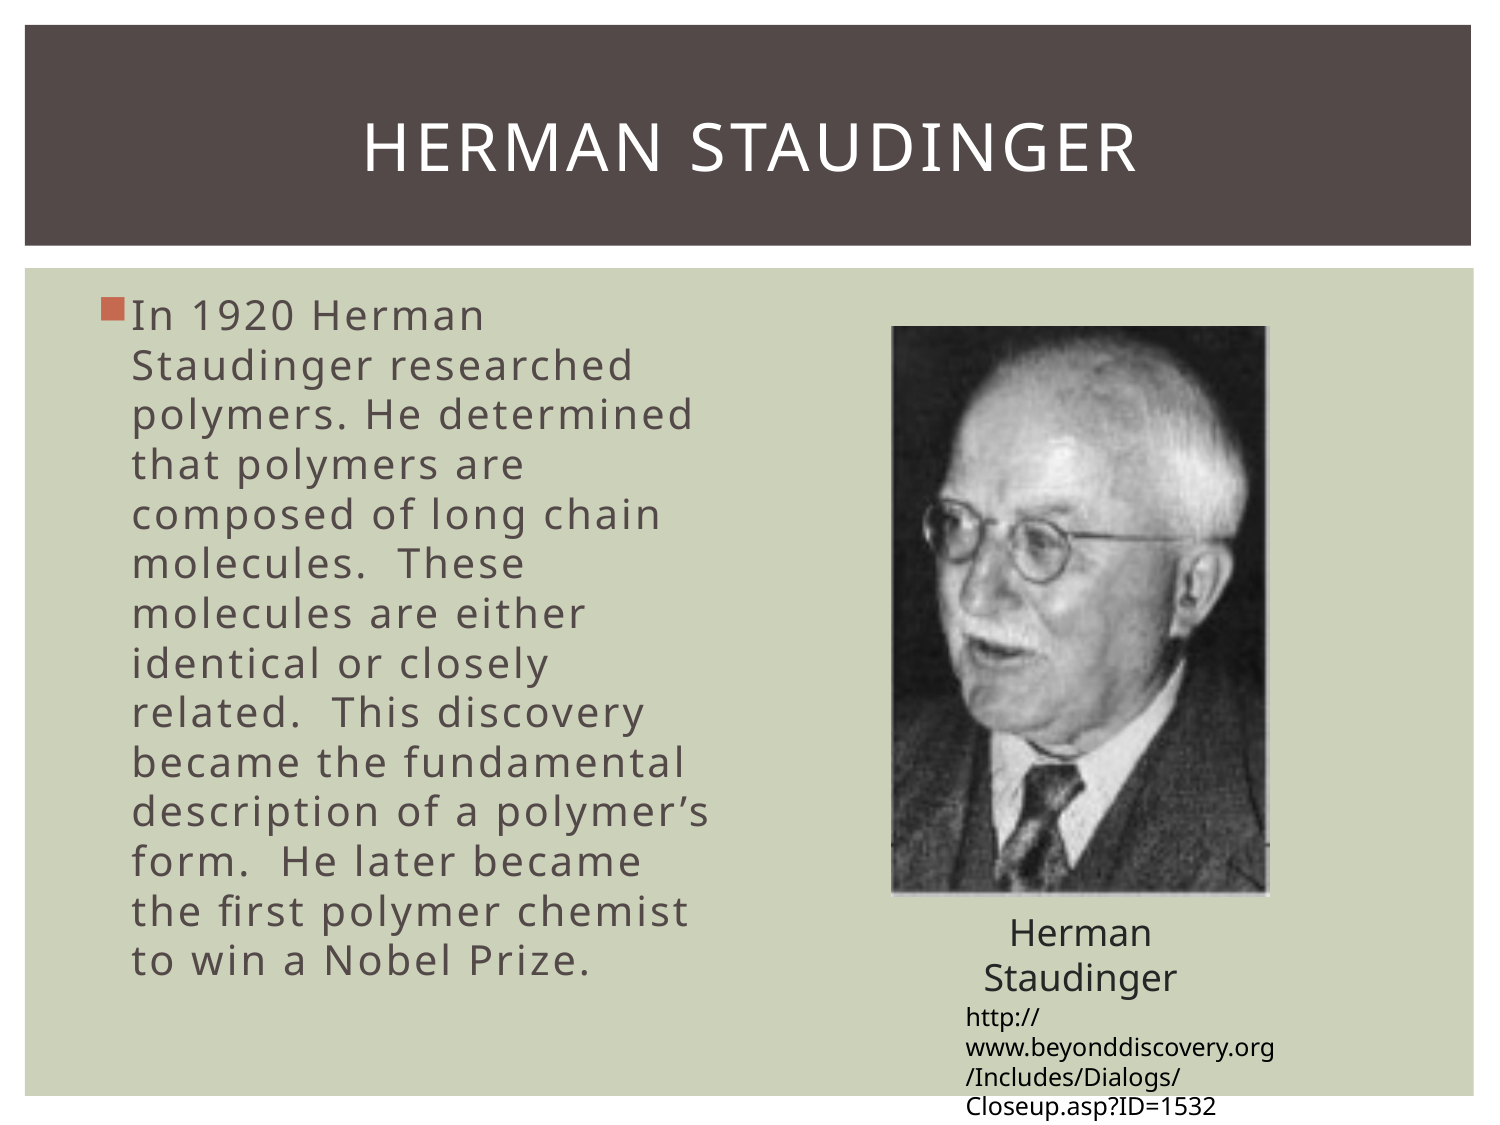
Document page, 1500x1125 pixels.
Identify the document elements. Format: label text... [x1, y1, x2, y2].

list In 1920 Herman Staudinger researched polymers. He determined that polymers are composed of long chain molecules. These molecules are either identical or closely related. This discovery became the fundamental description of a polymer’s form. He later became the first polymer chemist to win a Nobel Prize. [75, 281, 738, 1005]
text_box http://www.beyonddiscovery.org/Includes/Dialogs/Closeup.asp?ID=1532 [950, 993, 1294, 1125]
title Herman Staudinger [62, 58, 1438, 232]
text_box Herman Staudinger [927, 907, 1235, 1007]
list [891, 325, 1271, 898]
